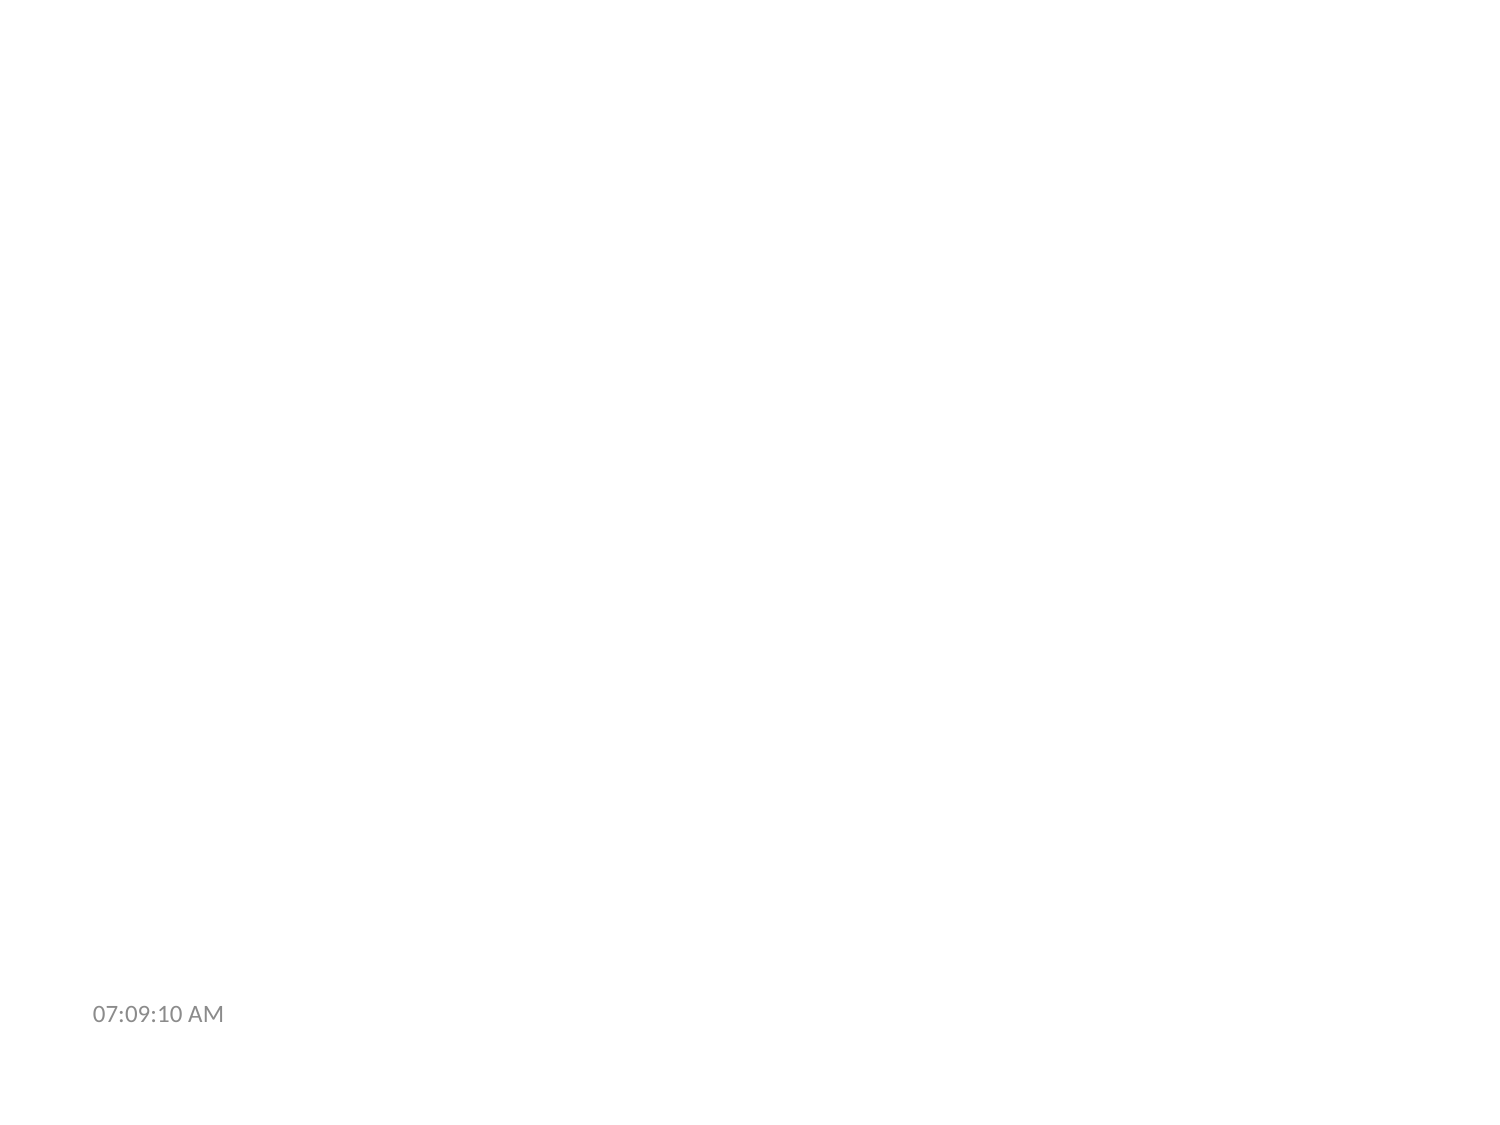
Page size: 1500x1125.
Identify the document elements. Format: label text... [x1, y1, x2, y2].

text_box 3:35:09 PM [77, 982, 428, 1043]
